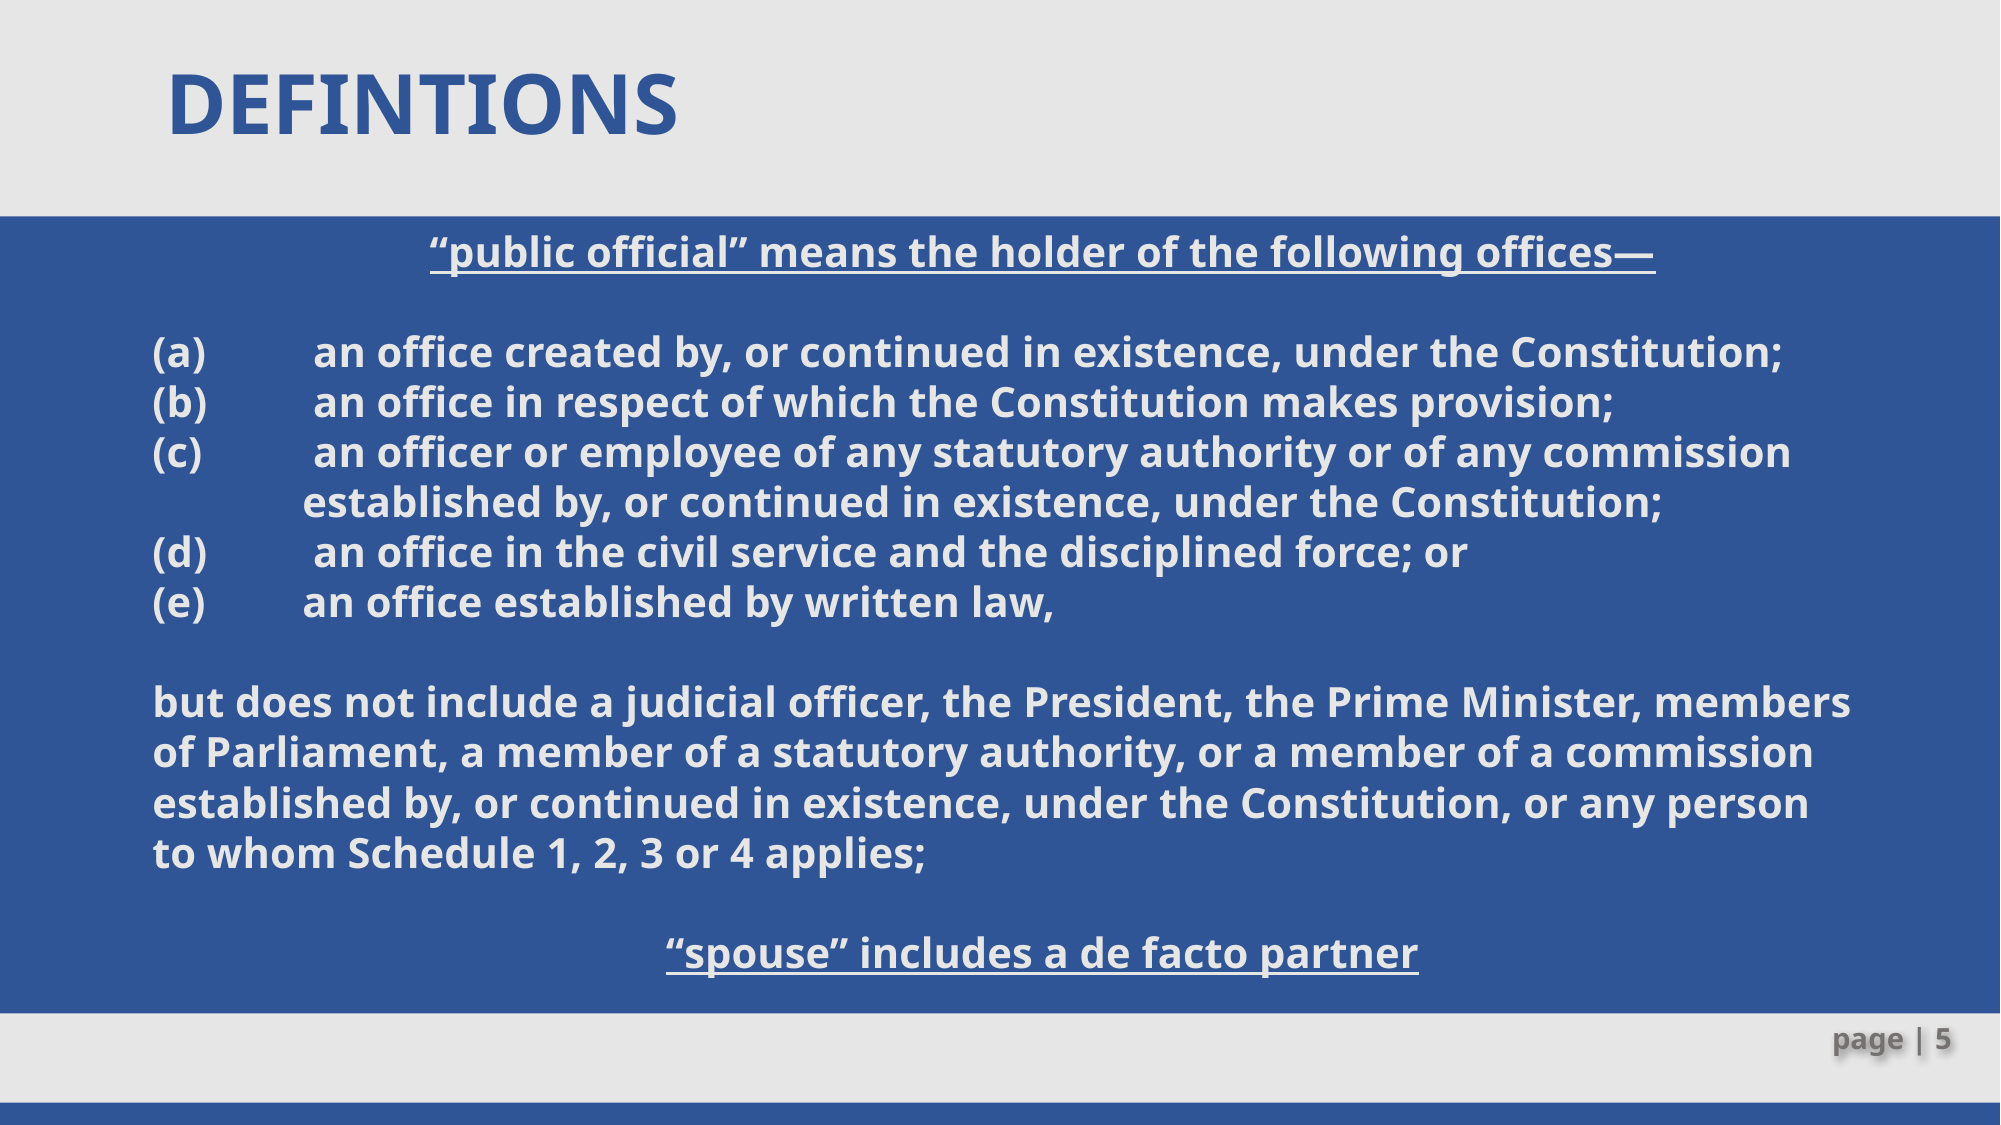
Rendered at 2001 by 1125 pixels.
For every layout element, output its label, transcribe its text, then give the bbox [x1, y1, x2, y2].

list “public official” means the holder of the following offices— (a) an office created by, or continued in existence, under the Constitution; (b) an office in respect of which the Constitution makes provision; (c) an officer or employee of any statutory authority or of any commission established by, or continued in existence, under the Constitution; (d) an office in the civil service and the disciplined force; or (e) an office established by written law, but does not include a judicial officer, the President, the Prime Minister, members of Parliament, a member of a statutory authority, or a member of a commission established by, or continued in existence, under the Constitution, or any person to whom Schedule 1, 2, 3 or 4 applies; “spouse” includes a de facto partner [137, 217, 1948, 998]
title DEFINTIONS [0, 0, 2000, 217]
